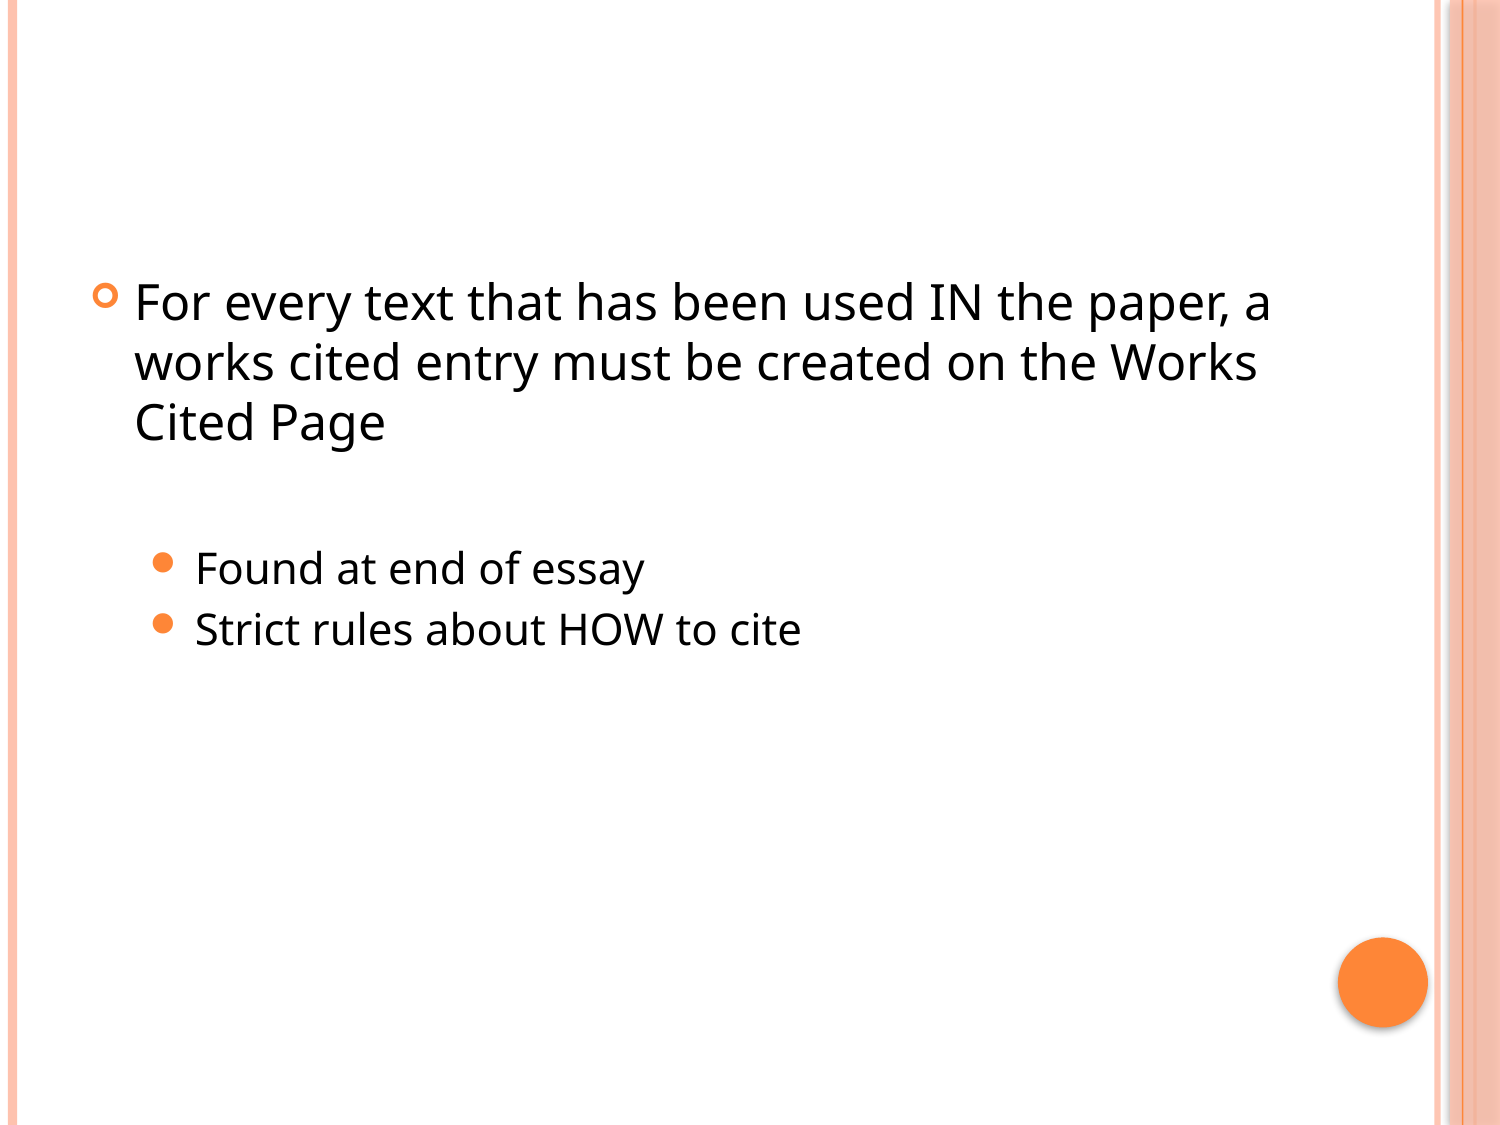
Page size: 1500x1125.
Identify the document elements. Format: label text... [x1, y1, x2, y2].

list For every text that has been used IN the paper, a works cited entry must be created on the Works Cited Page Found at end of essay Strict rules about HOW to cite [75, 262, 1300, 1062]
